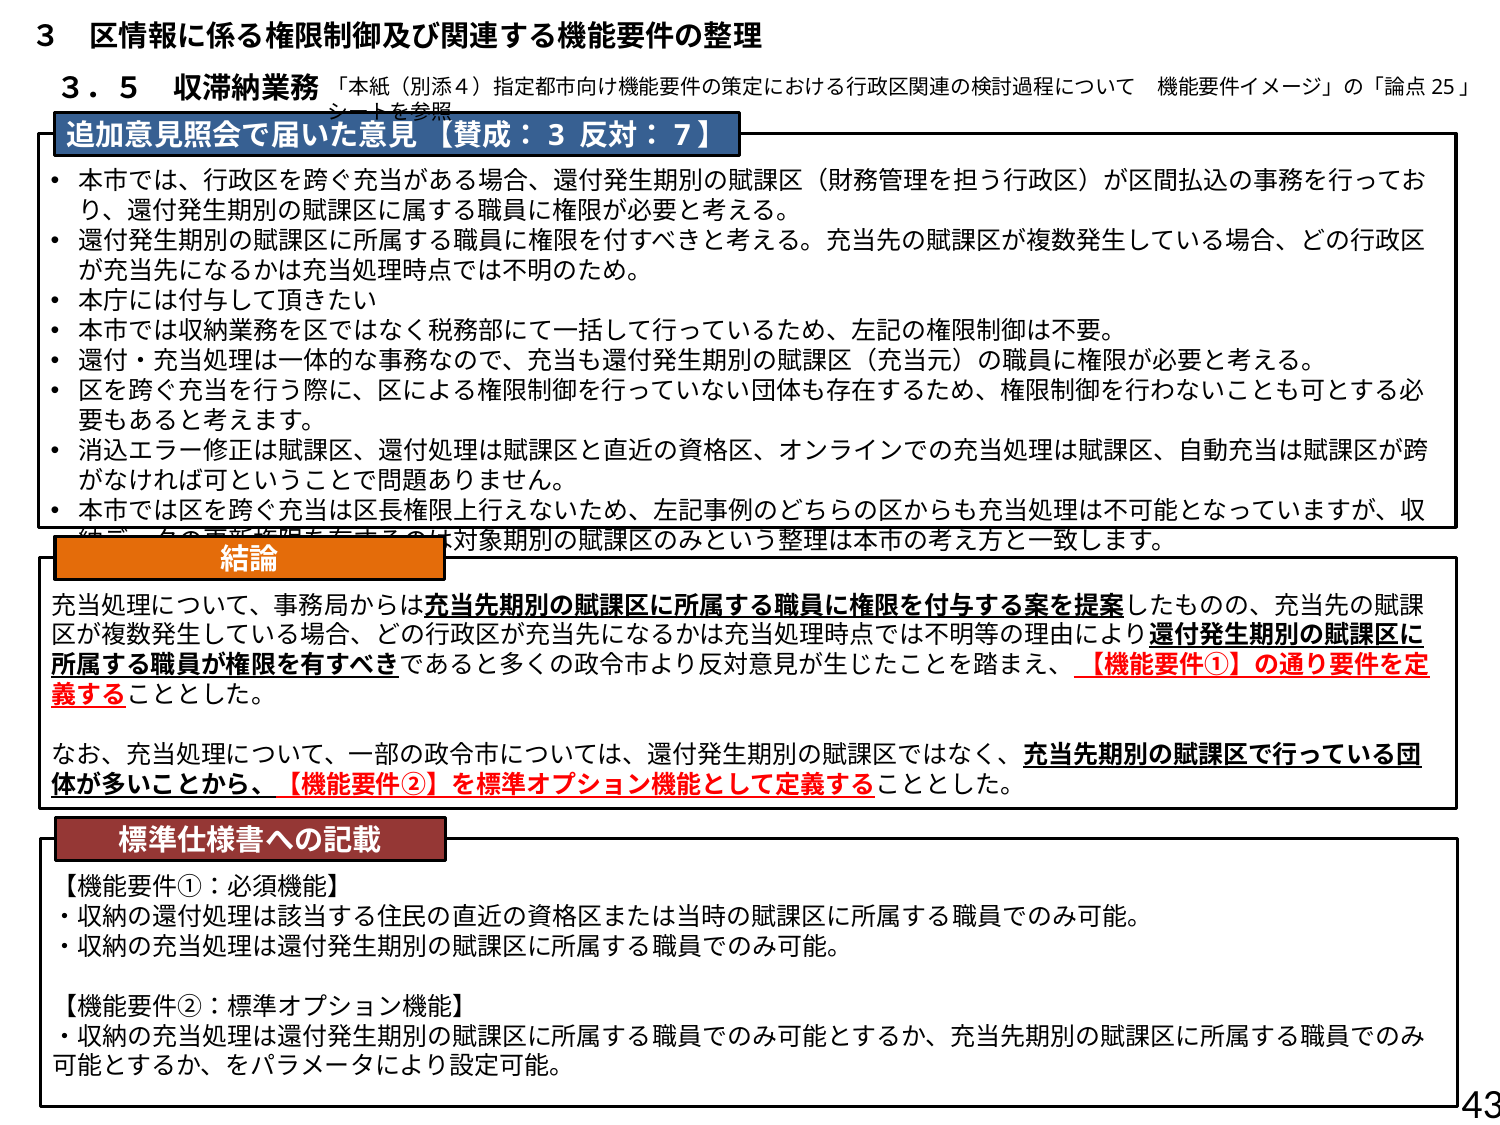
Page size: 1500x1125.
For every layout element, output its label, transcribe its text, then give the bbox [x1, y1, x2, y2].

text_box 追加意見照会で届いた意見 【賛成：3 反対：7】 [52, 110, 741, 157]
text_box ３．５ 収滞納業務 [41, 54, 1465, 100]
text_box 【機能要件①：必須機能】 ・収納の還付処理は該当する住民の直近の資格区または当時の賦課区に所属する職員でのみ可能。 ・収納の充当処理は還付発生期別の賦課区に所属する職員でのみ可能。 【機能要件②：標準オプション機能】 ・収納の充当処理は還付発生期別の賦課区に所属する職員でのみ可能とするか、充当先期別の賦課区に所属する職員でのみ可能とするか、をパラメータにより設定可能。 [40, 838, 1458, 1107]
text_box ３ 区情報に係る権限制御及び関連する機能要件の整理 [16, 2, 1440, 49]
text_box 充当処理について、事務局からは充当先期別の賦課区に所属する職員に権限を付与する案を提案したものの、充当先の賦課区が複数発生している場合、どの行政区が充当先になるかは充当処理時点では不明等の理由により還付発生期別の賦課区に所属する職員が権限を有すべきであると多くの政令市より反対意見が生じたことを踏まえ、 【機能要件①】の通り要件を定義することとした。 なお、充当処理について、一部の政令市については、還付発生期別の賦課区ではなく、充当先期別の賦課区で行っている団体が多いことから、【機能要件②】を標準オプション機能として定義することとした。 [39, 557, 1457, 809]
text_box 本市では、行政区を跨ぐ充当がある場合、還付発生期別の賦課区（財務管理を担う行政区）が区間払込の事務を行っており、還付発生期別の賦課区に属する職員に権限が必要と考える。 還付発生期別の賦課区に所属する職員に権限を付すべきと考える。充当先の賦課区が複数発生している場合、どの行政区が充当先になるかは充当処理時点では不明のため。 本庁には付与して頂きたい 本市では収納業務を区ではなく税務部にて一括して行っているため、左記の権限制御は不要。 還付・充当処理は一体的な事務なので、充当も還付発生期別の賦課区（充当元）の職員に権限が必要と考える。 区を跨ぐ充当を行う際に、区による権限制御を行っていない団体も存在するため、権限制御を行わないことも可とする必要もあると考えます。 消込エラー修正は賦課区、還付処理は賦課区と直近の資格区、オンラインでの充当処理は賦課区、自動充当は賦課区が跨がなければ可ということで問題ありません。 本市では区を跨ぐ充当は区長権限上行えないため、左記事例のどちらの区からも充当処理は不可能となっていますが、収納データの更新権限を有するのは対象期別の賦課区のみという整理は本市の考え方と一致します。 [38, 133, 1457, 528]
text_box 標準仕様書への記載 [54, 816, 448, 863]
slide_number 42 [1168, 1071, 1500, 1125]
text_box 結論 [53, 534, 447, 581]
text_box 「本紙（別添４）指定都市向け機能要件の策定における行政区関連の検討過程について 機能要件イメージ」の「論点25」シートを参照 [312, 58, 1500, 114]
